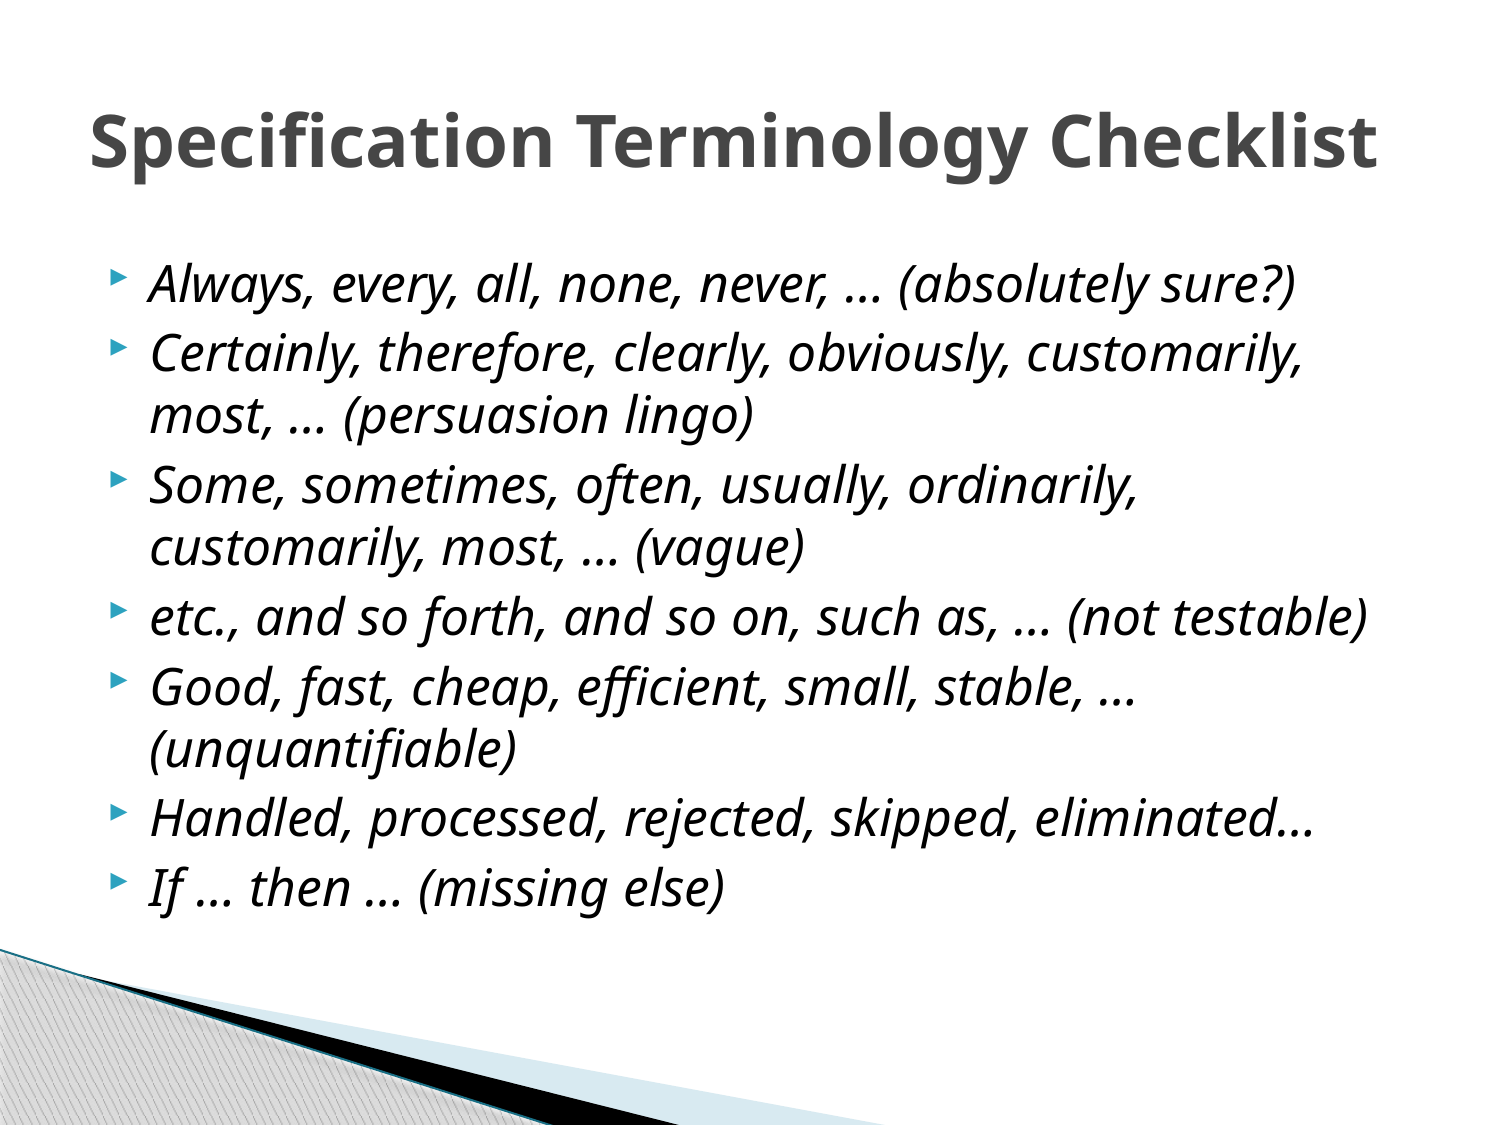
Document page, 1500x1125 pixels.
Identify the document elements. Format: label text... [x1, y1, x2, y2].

title Specification Terminology Checklist [75, 45, 1425, 233]
list Always, every, all, none, never, … (absolutely sure?) Certainly, therefore, clearly, obviously, customarily, most, … (persuasion lingo) Some, sometimes, often, usually, ordinarily, customarily, most, … (vague) etc., and so forth, and so on, such as, … (not testable) Good, fast, cheap, efficient, small, stable, … (unquantifiable) Handled, processed, rejected, skipped, eliminated… If … then … (missing else) [75, 243, 1388, 1012]
